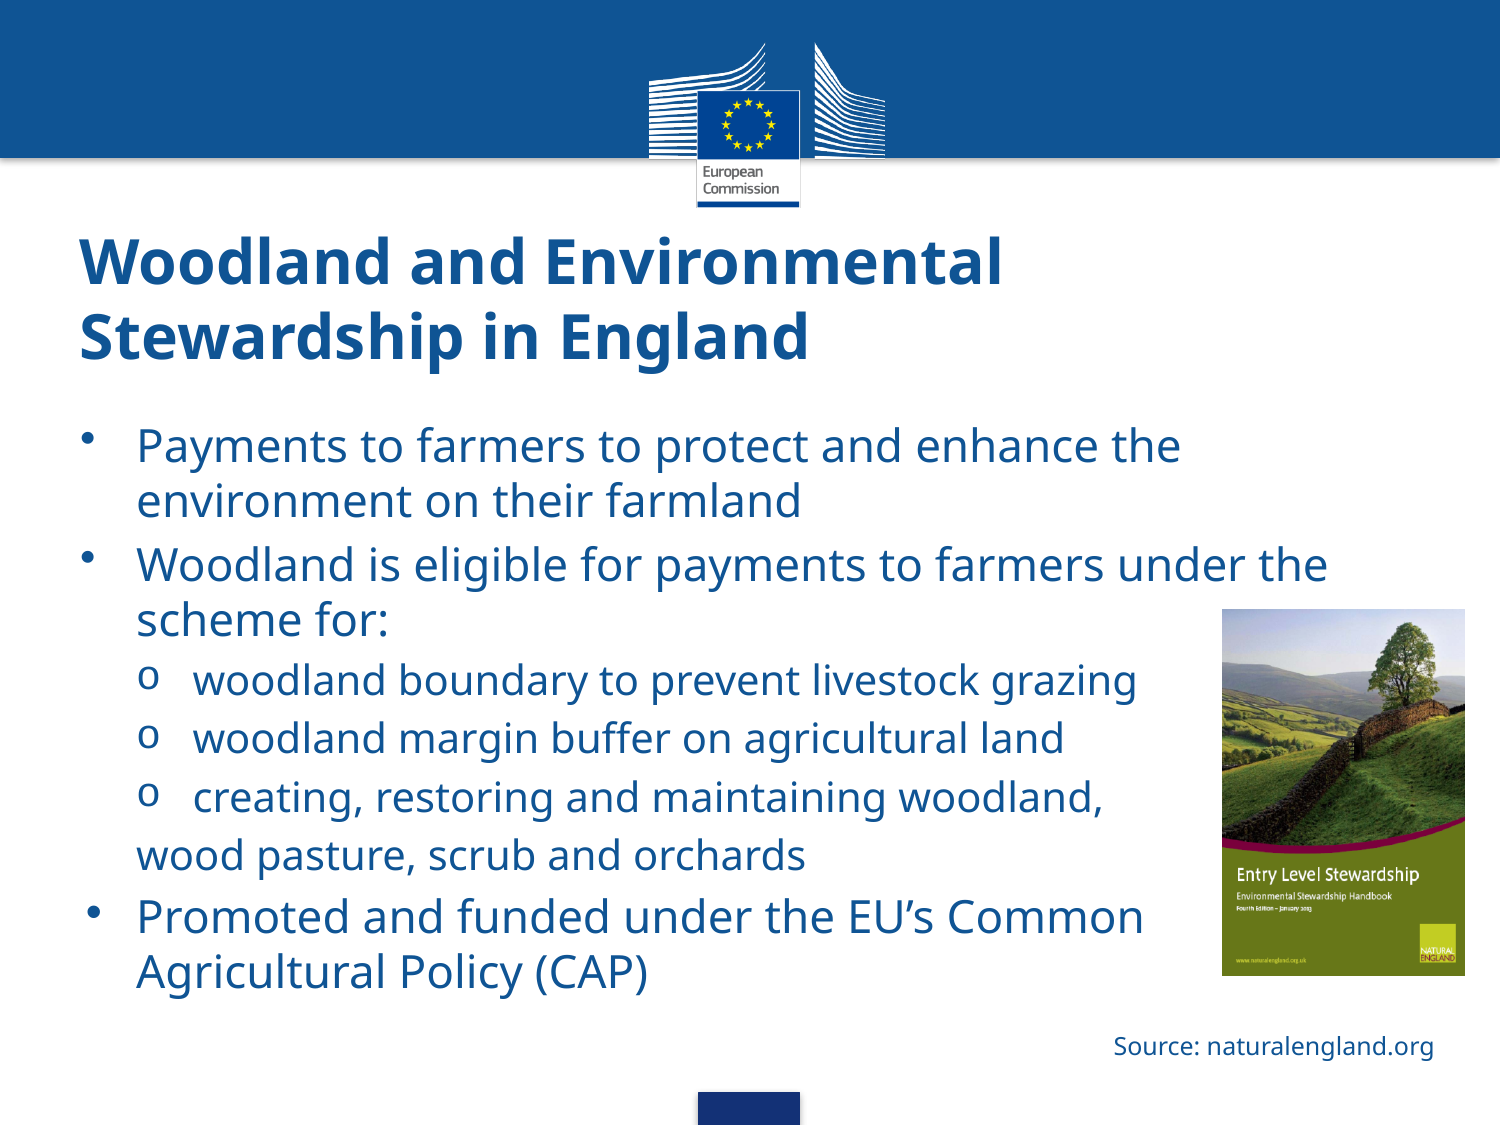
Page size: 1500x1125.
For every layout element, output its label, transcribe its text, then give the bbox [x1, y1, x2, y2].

picture [1222, 609, 1466, 977]
picture [649, 42, 885, 208]
text_box Source: naturalengland.org [1098, 1023, 1451, 1068]
list Payments to farmers to protect and enhance the environment on their farmland Woodland is eligible for payments to farmers under the scheme for: woodland boundary to prevent livestock grazing woodland margin buffer on agricultural land creating, restoring and maintaining woodland, wood pasture, scrub and orchards Promoted and funded under the EU’s Common Agricultural Policy (CAP) [64, 408, 1415, 988]
title Woodland and Environmental Stewardship in England [64, 219, 1415, 374]
